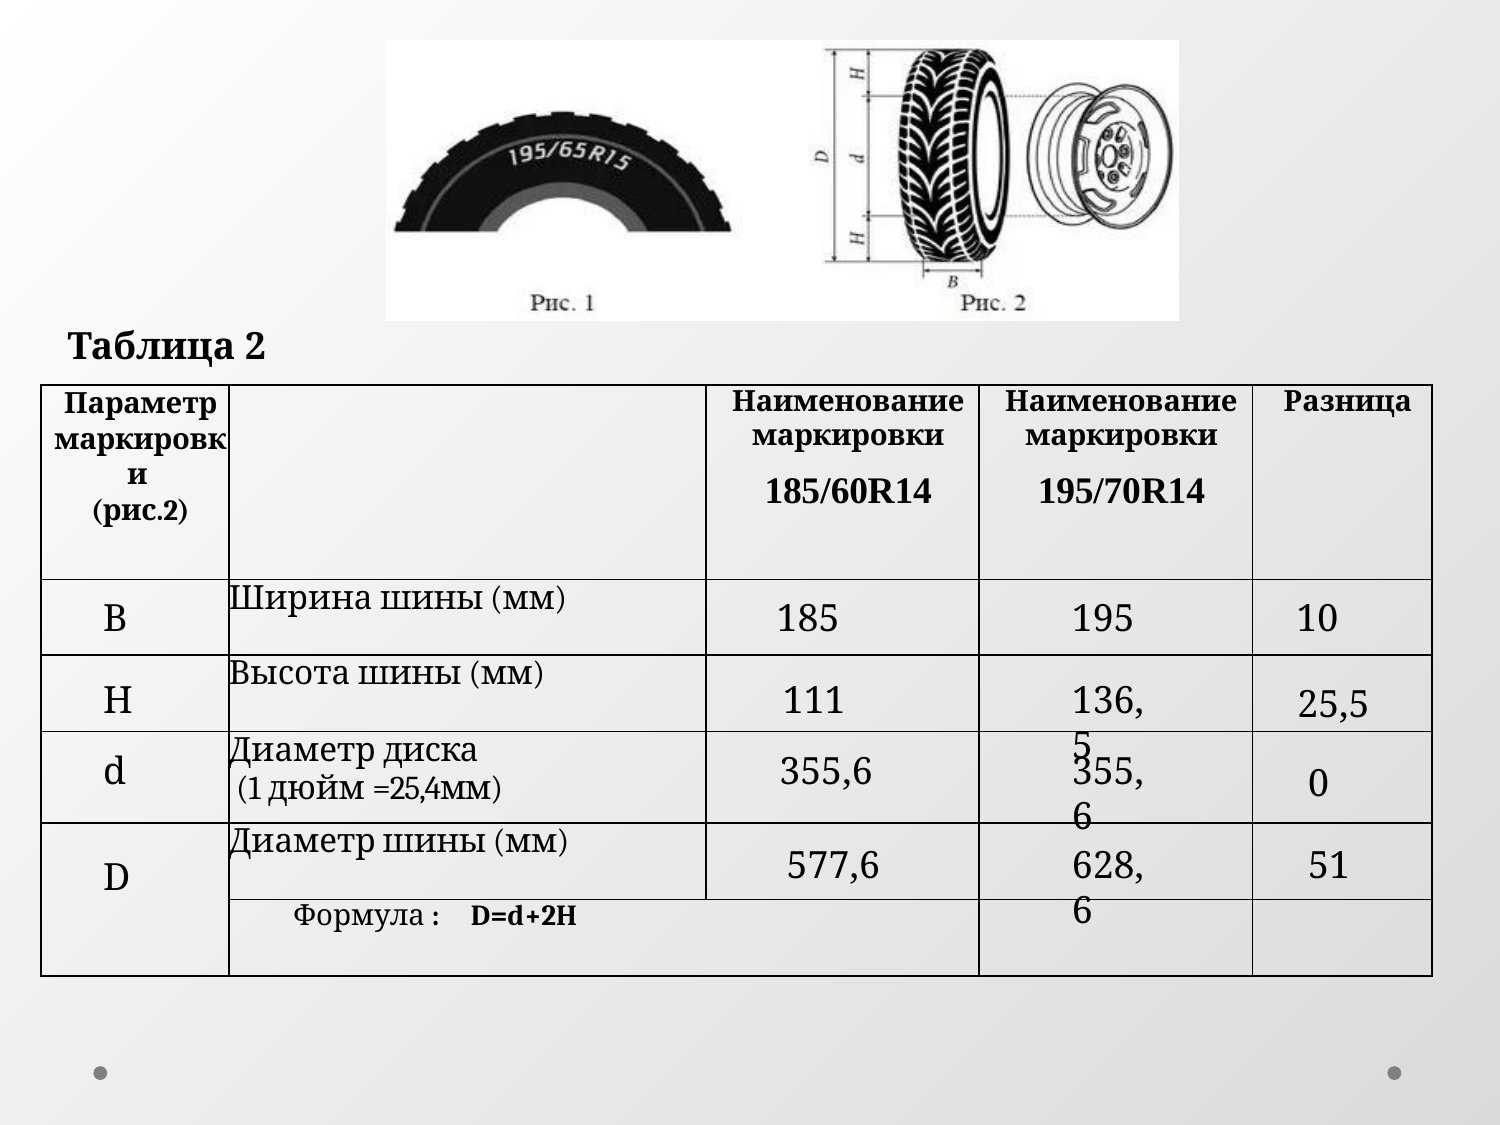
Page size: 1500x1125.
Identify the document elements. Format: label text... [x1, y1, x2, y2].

table_cell [980, 656, 1252, 731]
picture [381, 40, 1180, 321]
text_box Н [88, 668, 177, 729]
table_cell Ширина шины (мм) [230, 580, 705, 654]
text_box 136,5 [1057, 668, 1176, 739]
table_cell [980, 732, 1057, 822]
table_cell [707, 732, 978, 822]
table_cell [42, 732, 228, 822]
table_cell Диаметр диска (1 дюйм =25,4мм) [230, 732, 705, 822]
table_cell [980, 824, 1057, 899]
table_cell [1176, 732, 1252, 822]
table_cell [1253, 656, 1431, 731]
text_box Таблица 2 [53, 314, 302, 375]
text_box 628,6 [1057, 834, 1176, 939]
text_box 0 [1293, 751, 1388, 812]
text_box d [88, 739, 148, 800]
table_cell Высота шины (мм) [230, 656, 705, 731]
table_cell [1253, 732, 1431, 822]
table_header Параметр маркировки (рис.2) [42, 386, 228, 579]
table_header Разница [1253, 386, 1431, 579]
text_box 111 [768, 668, 872, 728]
text_box 51 [1293, 834, 1388, 894]
table_cell [1253, 580, 1431, 654]
table_header Наименование маркировки 195/70R14 [980, 386, 1252, 579]
text_box 355,6 [764, 739, 900, 800]
table_cell [42, 656, 228, 731]
table_cell Диаметр шины (мм) [230, 824, 705, 899]
text_box 25,5 [1282, 672, 1413, 733]
table_header Наименование маркировки 185/60R14 [707, 386, 978, 579]
table_cell [707, 824, 978, 899]
table_cell [980, 900, 1252, 975]
table_cell [707, 656, 978, 731]
text_box 355,6 [1057, 739, 1176, 834]
text_box 195 [1057, 586, 1176, 646]
text_box 577,6 [771, 834, 907, 894]
table_cell [707, 580, 978, 654]
table_cell [1253, 824, 1431, 899]
table_cell [42, 824, 228, 975]
table_cell [980, 580, 1252, 654]
table_cell [1176, 824, 1252, 899]
table_header [230, 386, 705, 579]
text_box В [88, 586, 177, 646]
table_cell [42, 580, 228, 654]
table_cell [1253, 900, 1431, 975]
text_box 10 [1281, 586, 1365, 646]
text_box 185 [761, 586, 866, 646]
table_cell Формула : D=d+2H [230, 900, 978, 975]
text_box D [88, 845, 148, 906]
